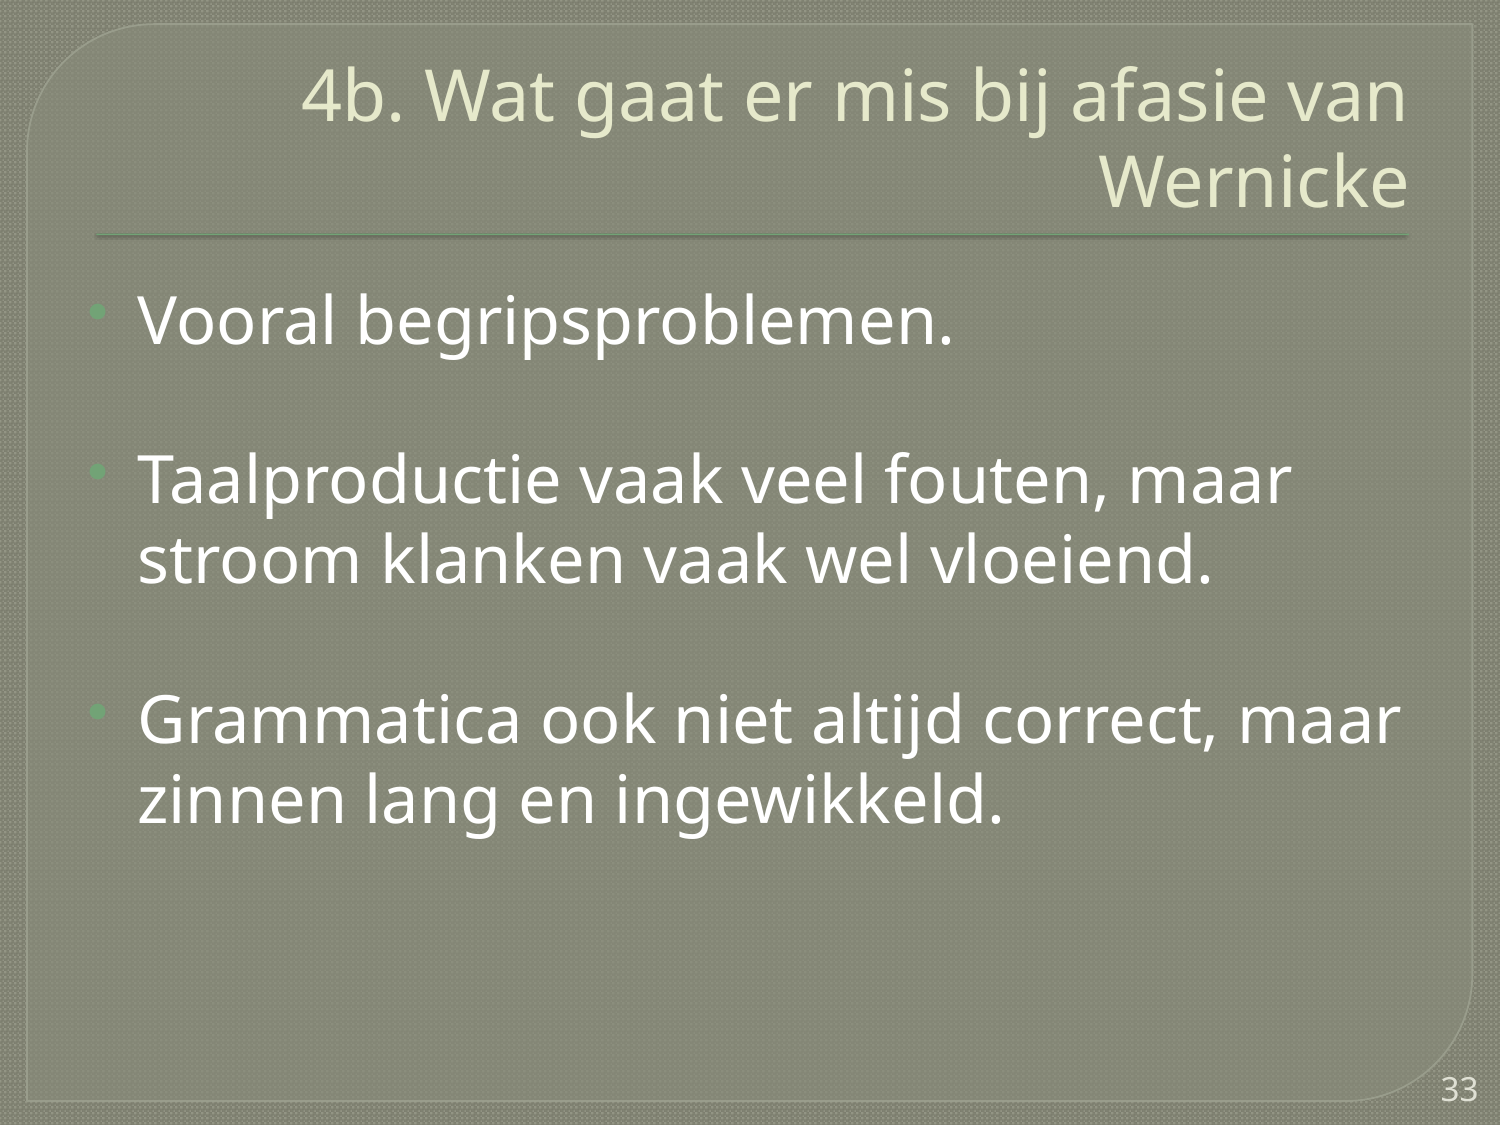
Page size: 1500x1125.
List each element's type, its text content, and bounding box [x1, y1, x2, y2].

list Vooral begripsproblemen. Taalproductie vaak veel fouten, maar stroom klanken vaak wel vloeiend. Grammatica ook niet altijd correct, maar zinnen lang en ingewikkeld. [75, 270, 1425, 1013]
title 4b. Wat gaat er mis bij afasie van Wernicke [75, 41, 1425, 230]
slide_number 33 [1417, 1068, 1494, 1114]
